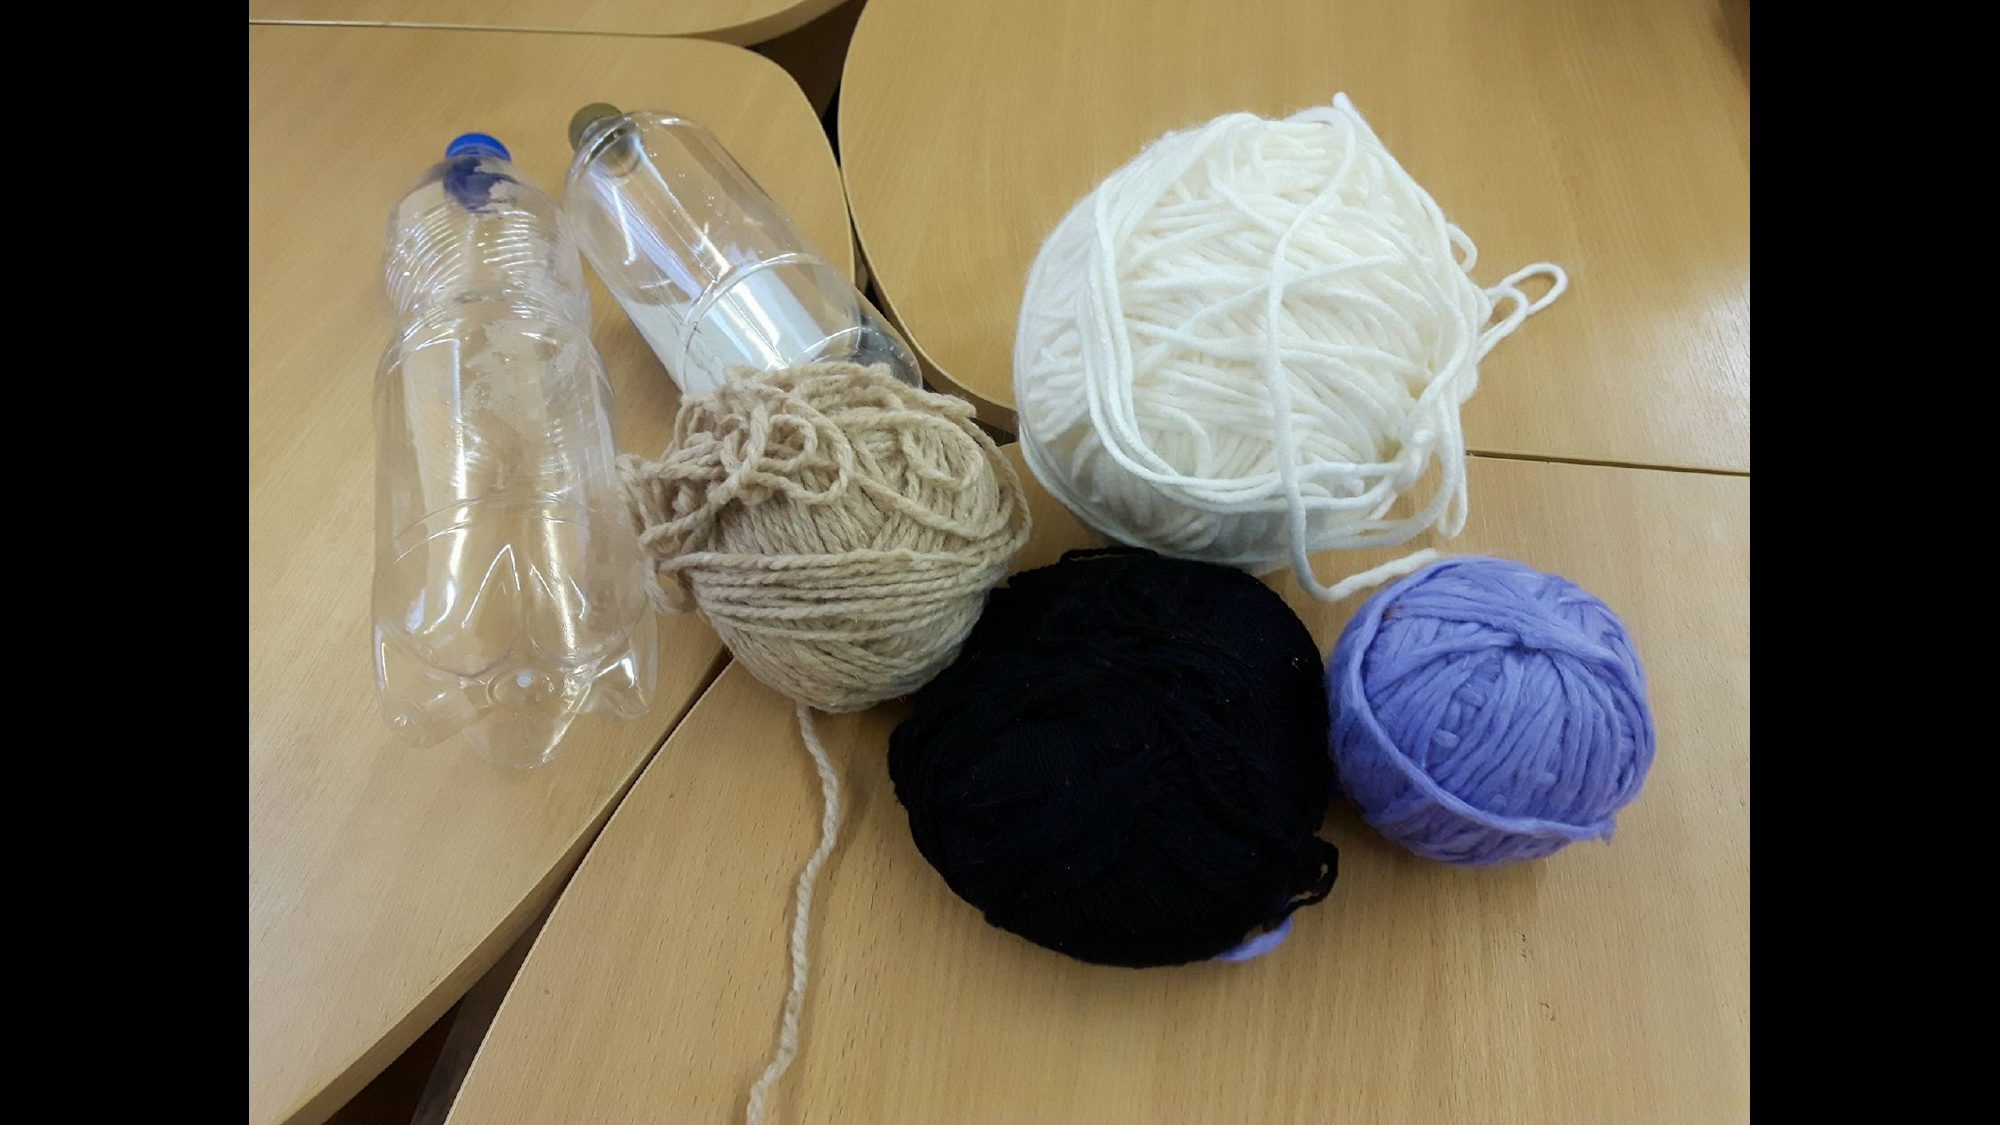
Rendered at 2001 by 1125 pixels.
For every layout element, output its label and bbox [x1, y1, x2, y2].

picture [249, 0, 1750, 1125]
